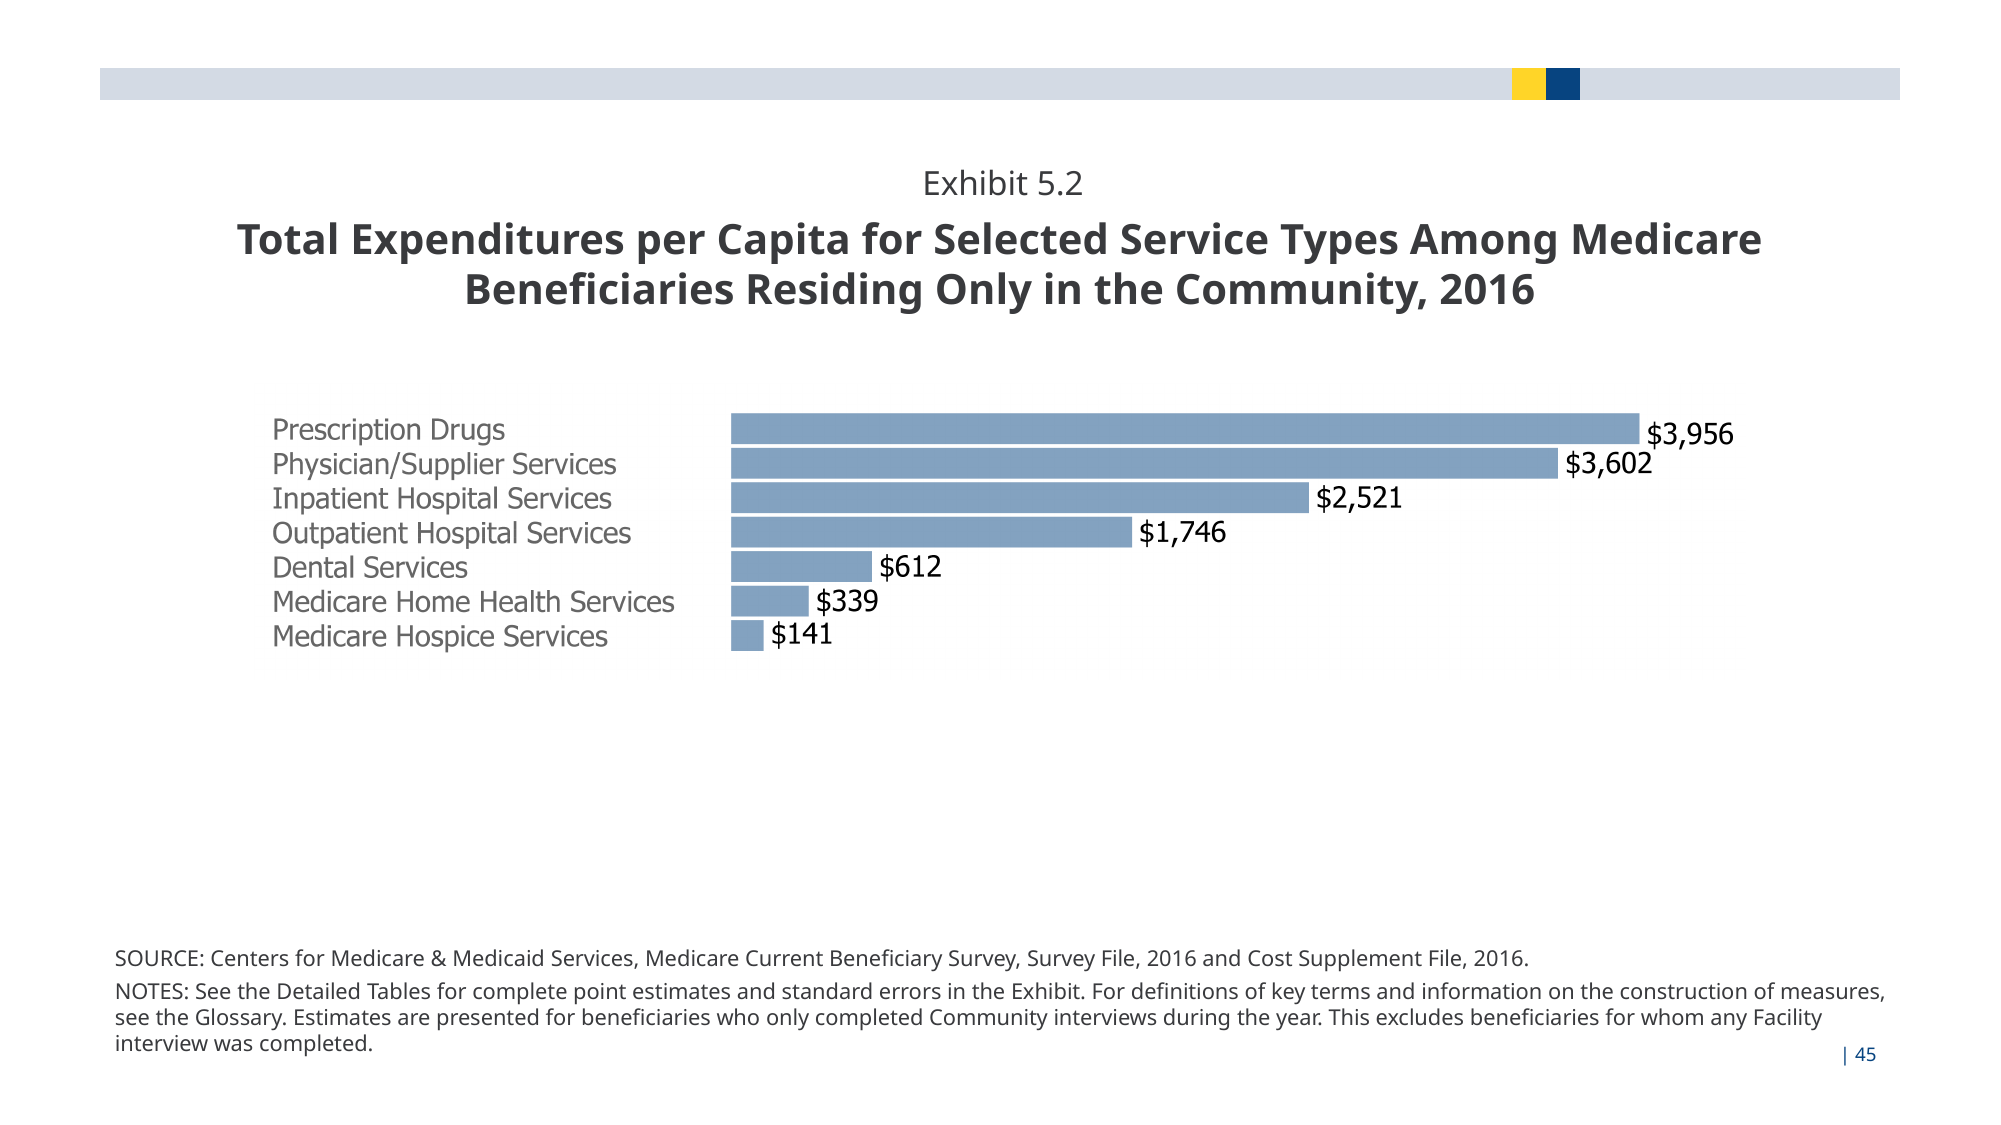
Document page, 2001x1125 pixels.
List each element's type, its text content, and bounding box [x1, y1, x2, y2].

list SOURCE: Centers for Medicare & Medicaid Services, Medicare Current Beneficiary Survey, Survey File, 2016 and Cost Supplement File, 2016. NOTES: See the Detailed Tables for complete point estimates and standard errors in the Exhibit. For definitions of key terms and information on the construction of measures, see the Glossary. Estimates are presented for beneficiaries who only completed Community interviews during the year. This excludes beneficiaries for whom any Facility interview was completed. [99, 937, 1900, 1125]
title Exhibit 5.2 [99, 154, 1900, 213]
list Total Expenditures per Capita for Selected Service Types Among Medicare Beneficiaries Residing Only in the Community, 2016 [99, 213, 1900, 300]
picture [254, 383, 1746, 681]
